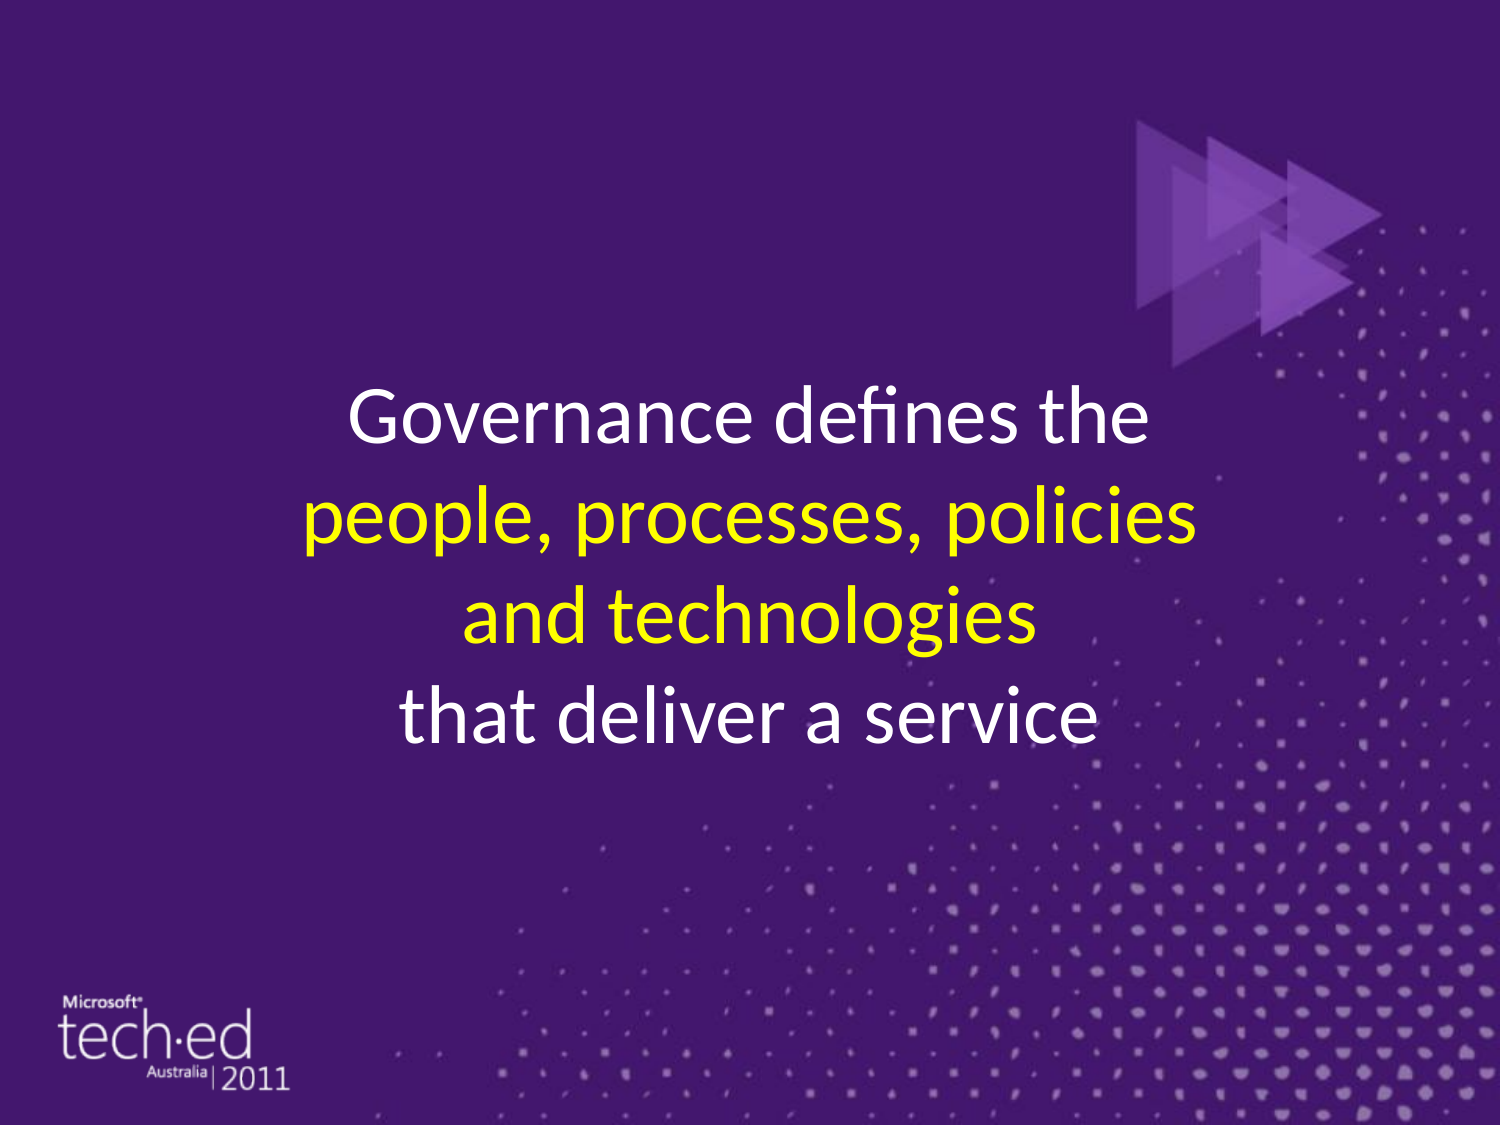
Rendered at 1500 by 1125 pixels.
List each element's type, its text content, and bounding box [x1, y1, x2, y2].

picture [0, 0, 1500, 1125]
text_box Governance defines the people, processes, policies and technologies that deliver a service [284, 352, 1216, 768]
